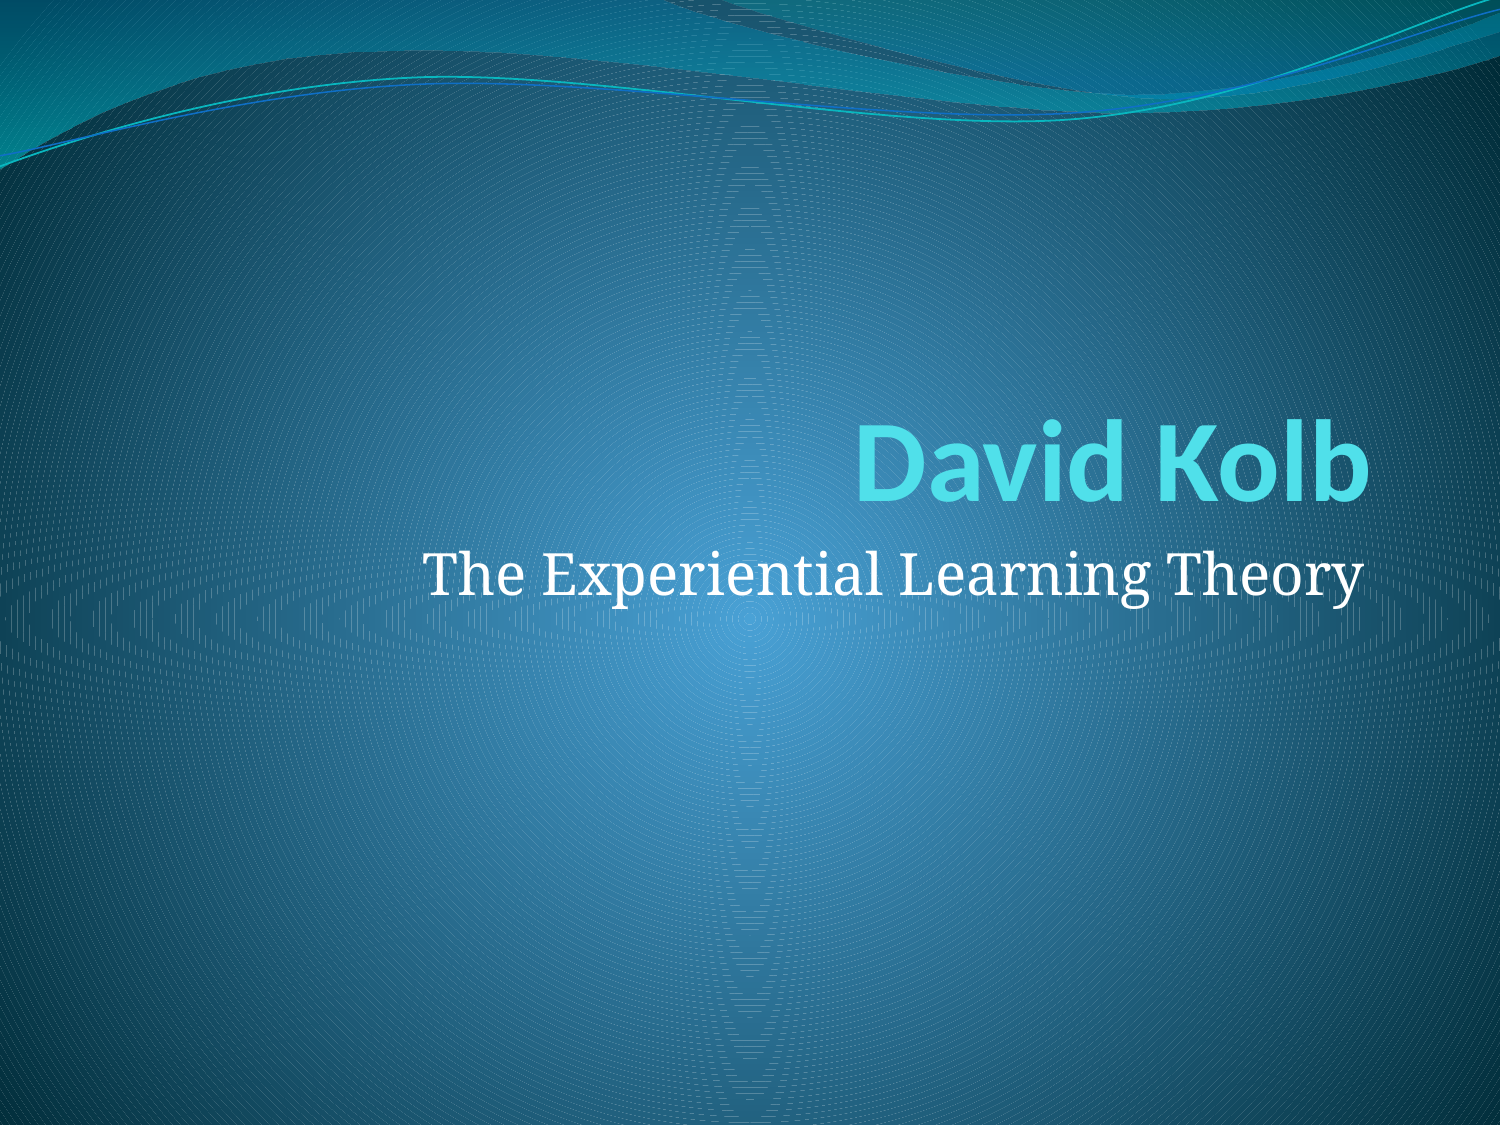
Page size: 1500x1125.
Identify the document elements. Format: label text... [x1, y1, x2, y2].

subtitle The Experiential Learning Theory [87, 529, 1376, 818]
title David Kolb [87, 224, 1376, 525]
